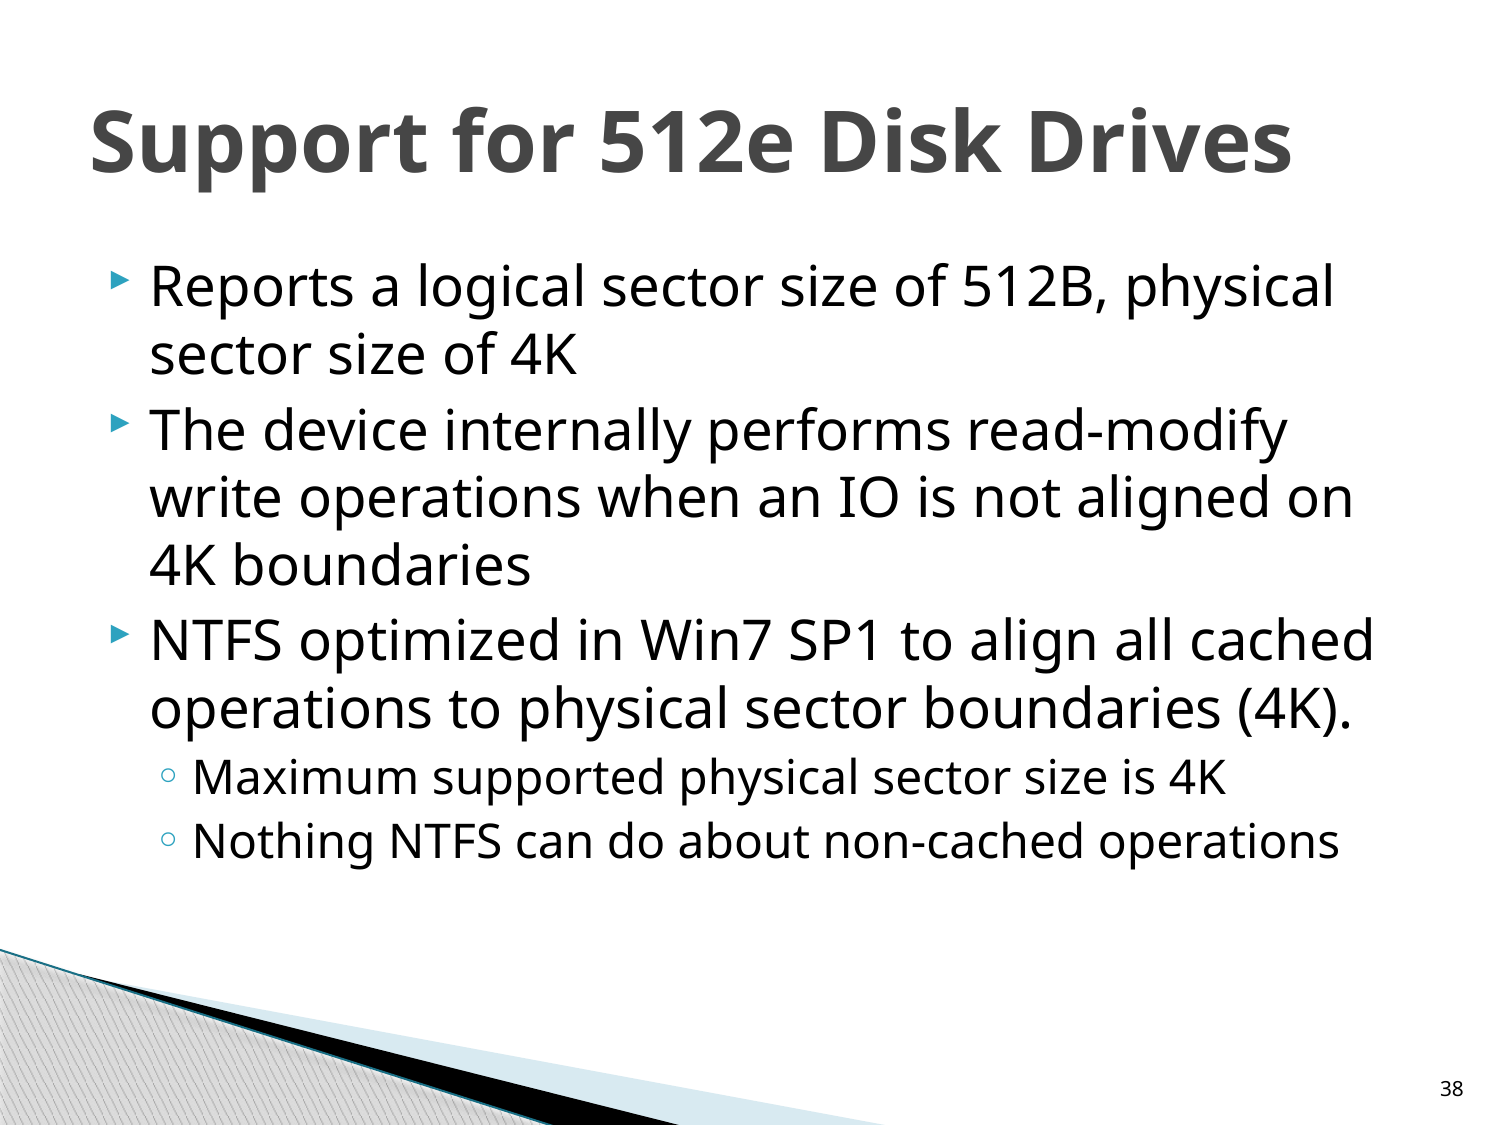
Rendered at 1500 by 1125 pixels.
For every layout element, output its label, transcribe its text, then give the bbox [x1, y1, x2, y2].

list Reports a logical sector size of 512B, physical sector size of 4K The device internally performs read-modify write operations when an IO is not aligned on 4K boundaries NTFS optimized in Win7 SP1 to align all cached operations to physical sector boundaries (4K). Maximum supported physical sector size is 4K Nothing NTFS can do about non-cached operations [75, 243, 1425, 986]
title Support for 512e Disk Drives [75, 45, 1425, 233]
slide_number 38 [1418, 1051, 1479, 1112]
